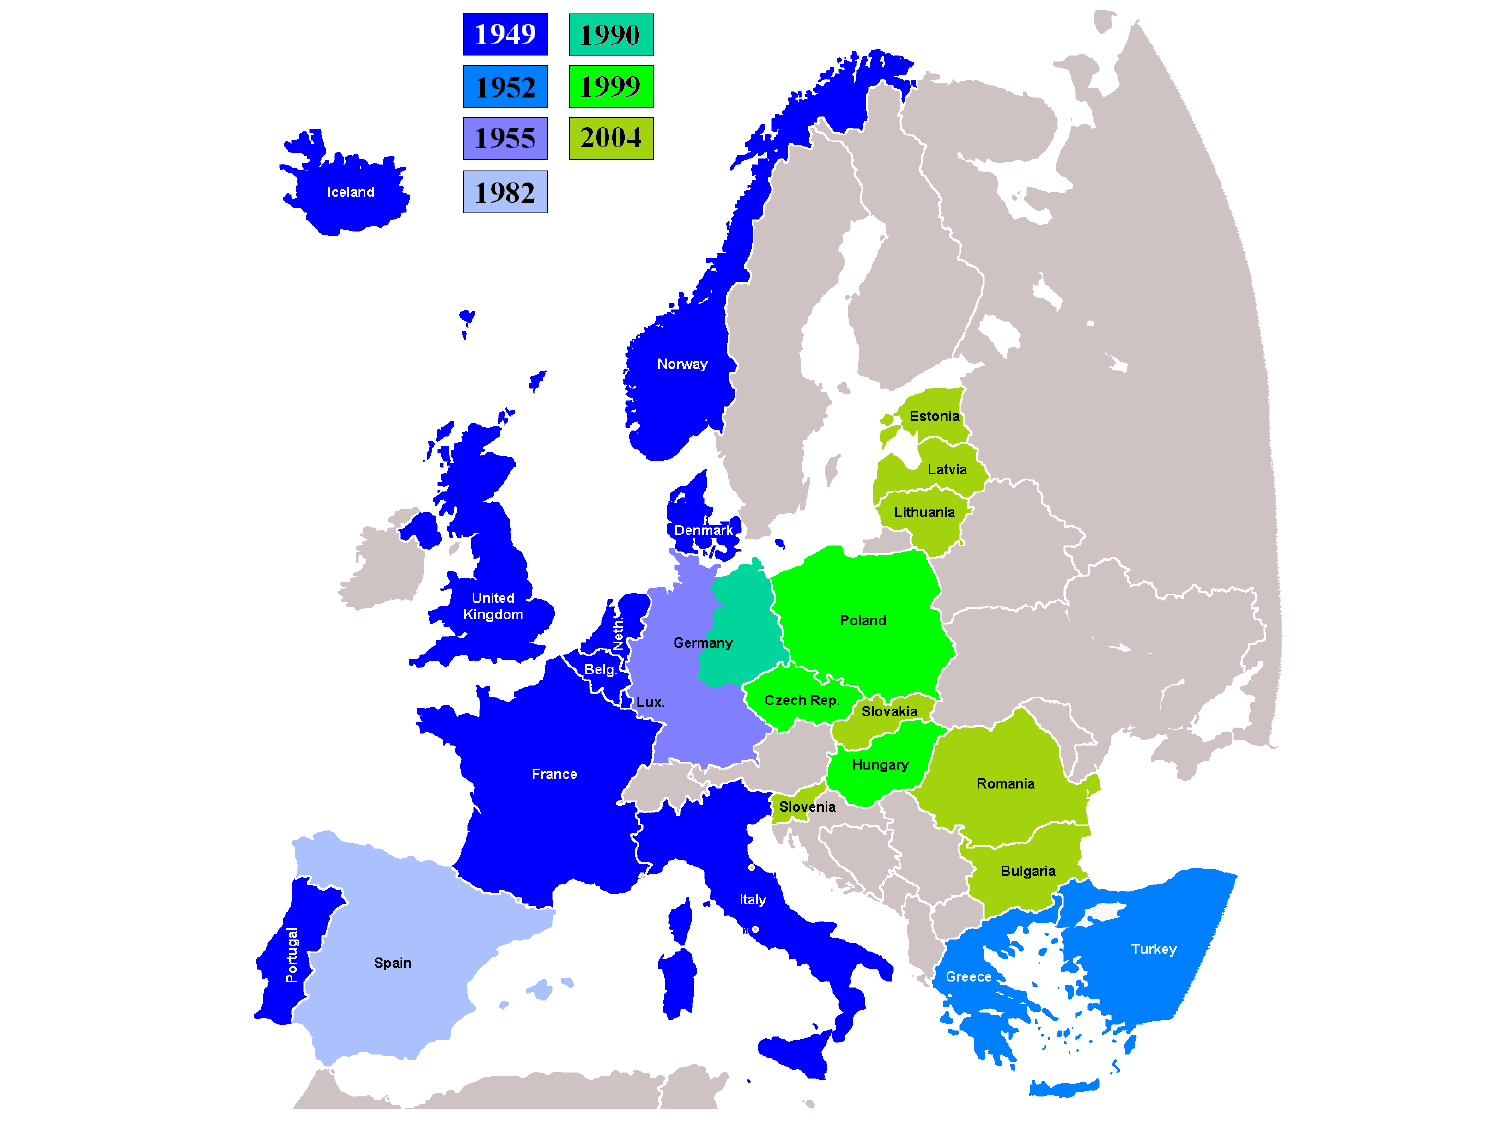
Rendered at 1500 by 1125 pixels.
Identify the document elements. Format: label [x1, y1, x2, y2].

picture [249, 0, 1288, 1109]
